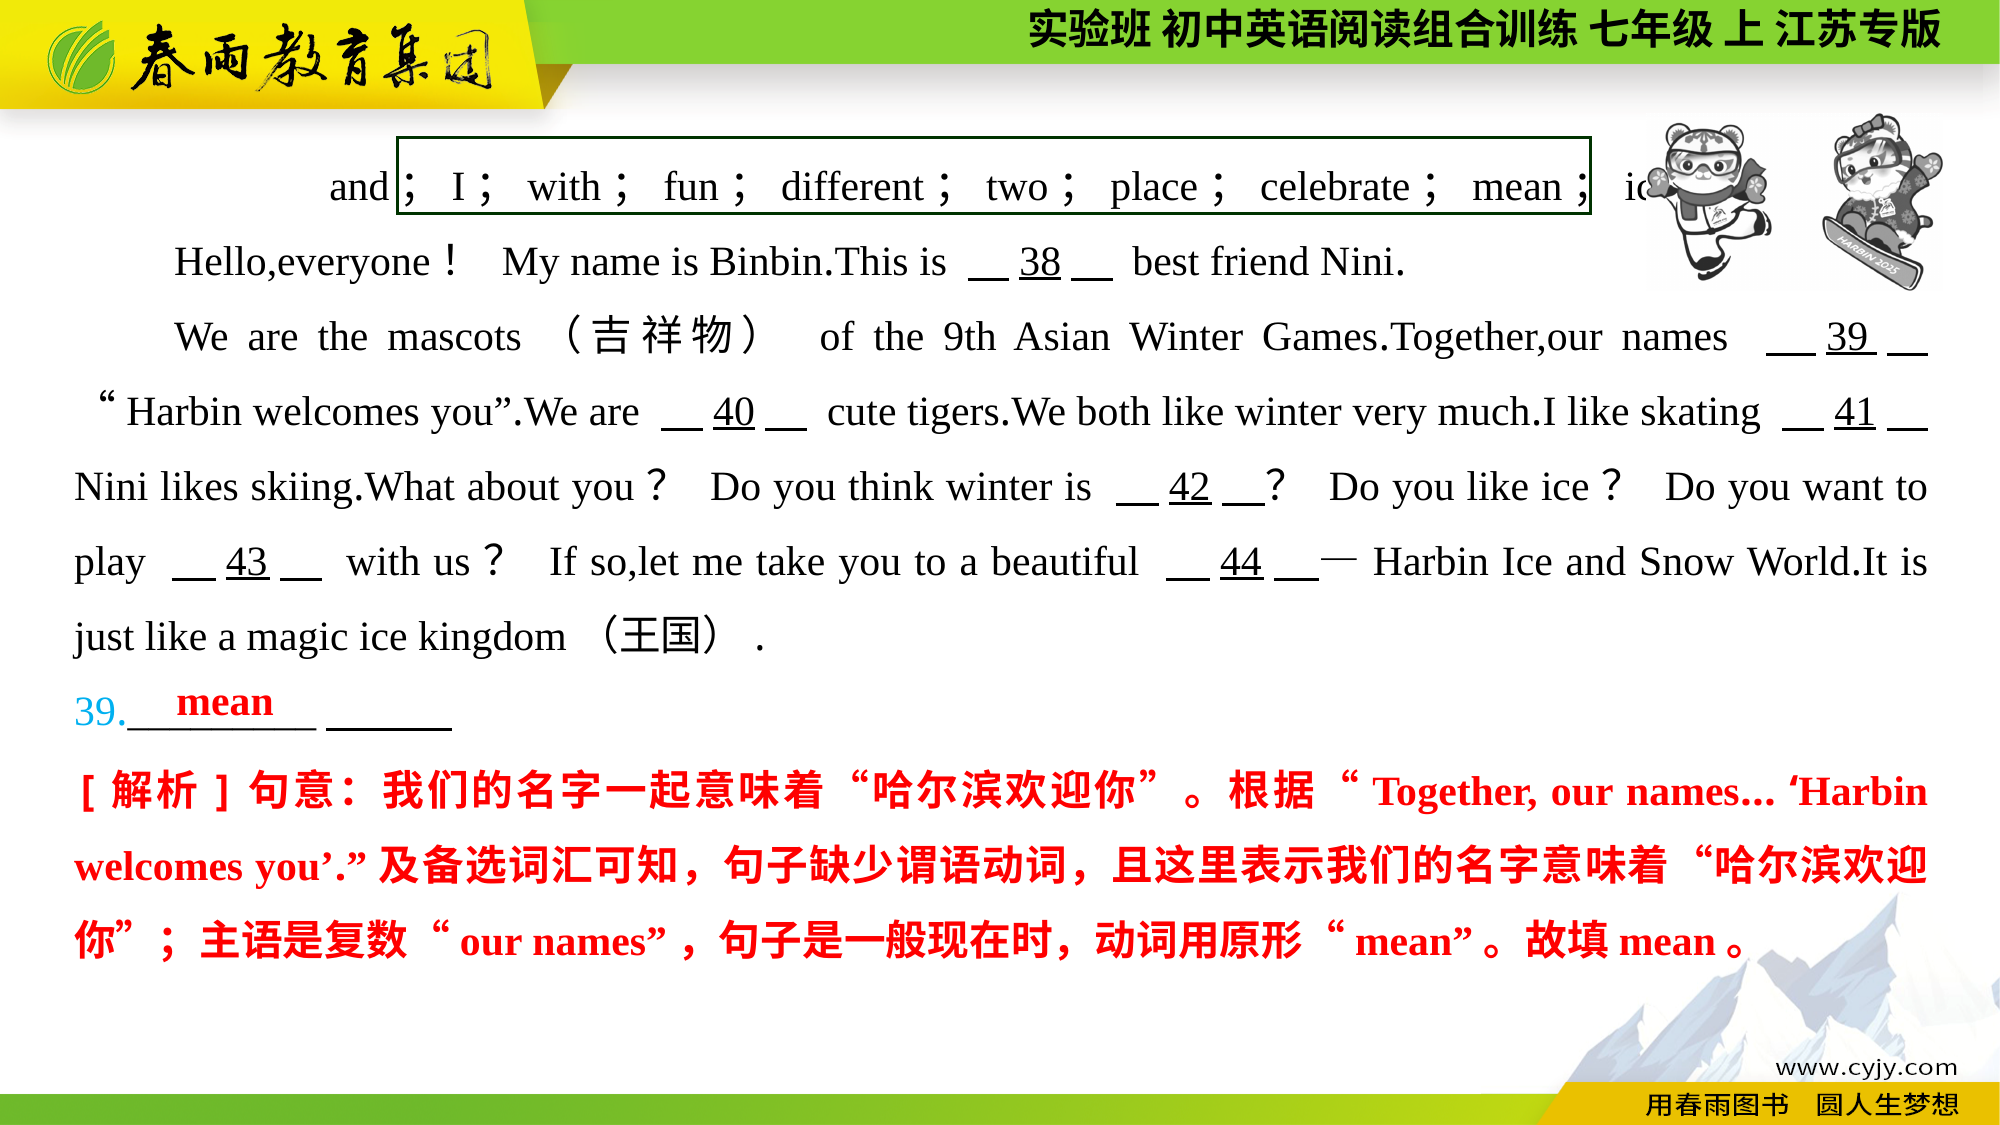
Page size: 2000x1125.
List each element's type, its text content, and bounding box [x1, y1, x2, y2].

text_box [397, 137, 1591, 214]
list and；I；with；fun；different；two；place；celebrate；mean；ice Hello,everyone！ My name is Binbin.This is 38 best friend Nini. We are the mascots（吉祥物） of the 9th Asian Winter Games.Together,our names 39 “Harbin welcomes you”.We are 40 cute tigers.We both like winter very much.I like skating 41 Nini likes skiing.What about you？ Do you think winter is 42 ？ Do you like ice？ Do you want to play 43 with us？ If so,let me take you to a beautiful 44 —Harbin Ice and Snow World.It is just like a magic ice kingdom（王国）. 39._________ [59, 125, 1944, 731]
text_box [解析]句意：我们的名字一起意味着“哈尔滨欢迎你”。根据“Together, our names... ‘Harbin welcomes you’.”及备选词汇可知，句子缺少谓语动词，且这里表示我们的名字意味着“哈尔滨欢迎你”；主语是复数“our names”，句子是一般现在时，动词用原形“mean”。故填mean。 [59, 731, 1944, 972]
text_box mean [161, 666, 289, 732]
picture [0, 0, 2000, 1125]
